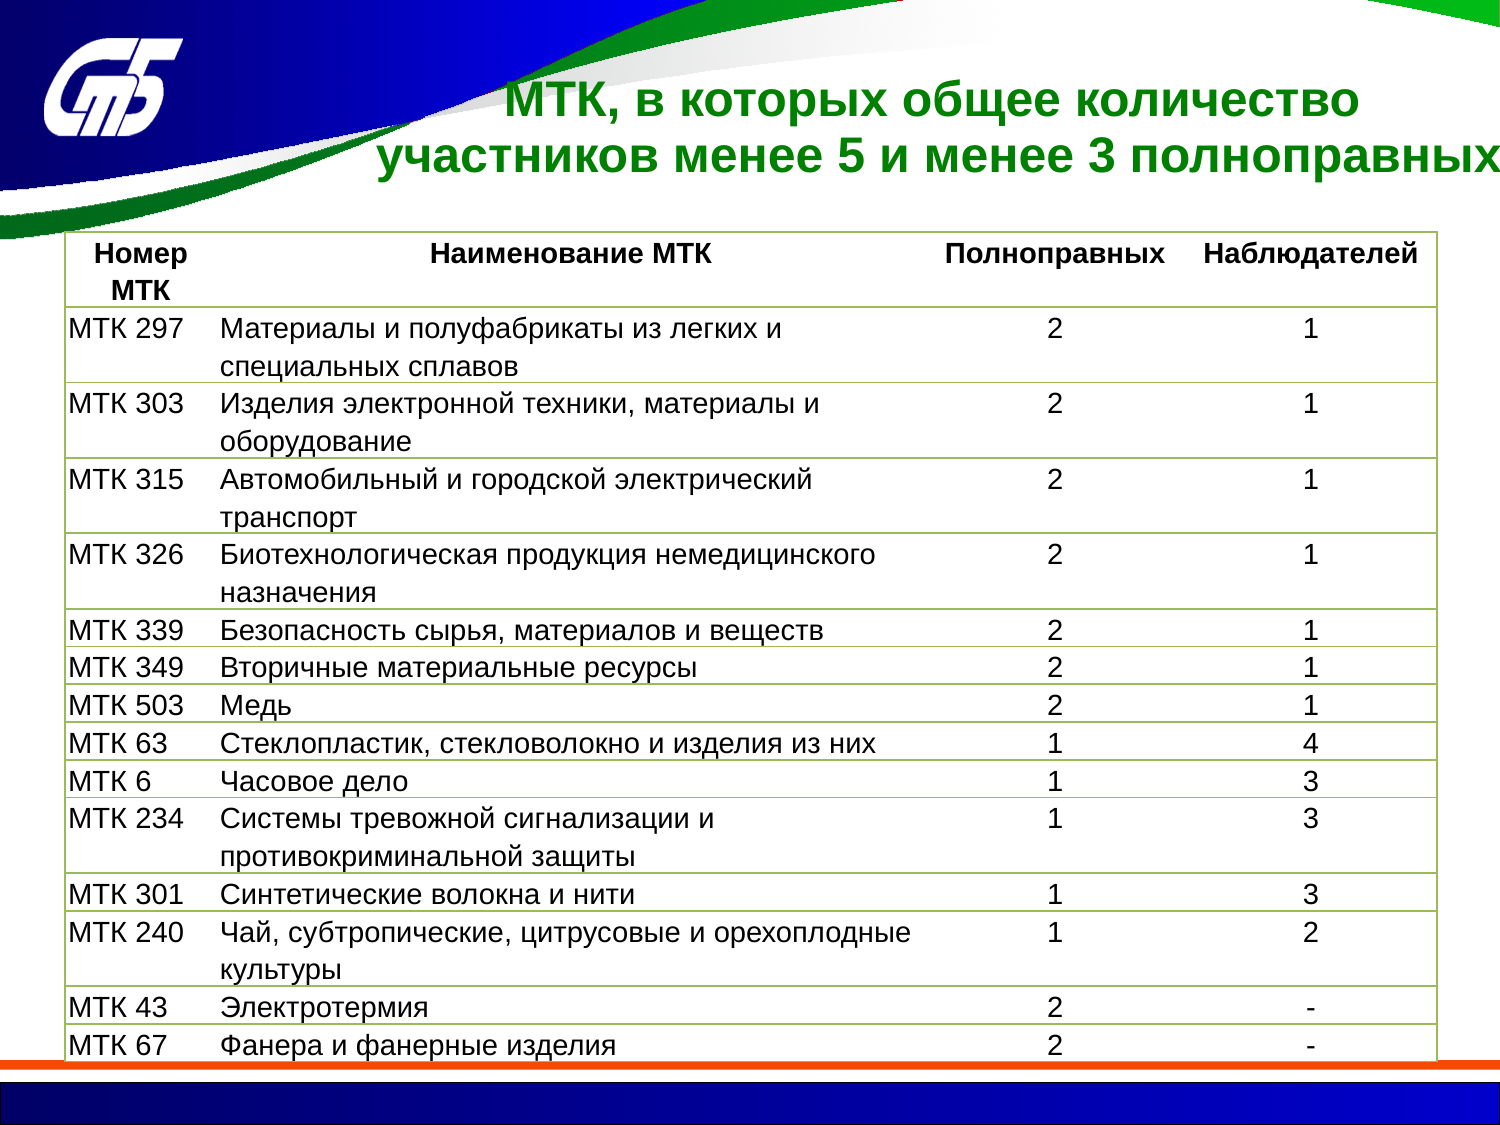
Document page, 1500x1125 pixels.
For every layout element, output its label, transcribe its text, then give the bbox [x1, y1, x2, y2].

table_cell МТК 234 [66, 798, 217, 872]
table_cell МТК 326 [66, 534, 217, 608]
table_cell МТК 339 [66, 610, 217, 646]
table_cell МТК 240 [66, 912, 217, 985]
table_cell МТК 349 [66, 647, 217, 683]
table_cell Чай, субтропические, цитрусовые и орехоплодные культуры [217, 912, 925, 985]
table_cell Стеклопластик, стекловолокно и изделия из них [217, 723, 925, 759]
table_cell 2 [925, 685, 1185, 721]
text_box МТК, в которых общее количество участников менее 5 и менее 3 полноправных [324, 46, 1500, 209]
table_cell 1 [1185, 534, 1436, 608]
table_cell Медь [217, 685, 925, 721]
table_cell Часовое дело [217, 761, 925, 797]
table_cell 4 [1185, 723, 1436, 759]
table_cell МТК 297 [66, 308, 217, 382]
table_cell - [1185, 987, 1436, 1023]
table_cell 1 [1185, 610, 1436, 646]
table_cell 2 [925, 647, 1185, 683]
table_cell Биотехнологическая продукция немедицинского назначения [217, 534, 925, 608]
table_cell Системы тревожной сигнализации и противокриминальной защиты [217, 798, 925, 872]
table_cell Вторичные материальные ресурсы [217, 647, 925, 683]
table_cell 3 [1185, 761, 1436, 797]
table_cell МТК 503 [66, 685, 217, 721]
table_cell 2 [925, 534, 1185, 608]
table_cell Электротермия [217, 987, 925, 1023]
picture [0, 0, 1500, 1047]
table_cell Материалы и полуфабрикаты из легких и специальных сплавов [217, 308, 925, 382]
table_cell 3 [1185, 798, 1436, 872]
table_cell 3 [1185, 874, 1436, 910]
table_cell Синтетические волокна и нити [217, 874, 925, 910]
table_cell 1 [925, 723, 1185, 759]
table_header Наблюдателей [1185, 233, 1436, 306]
table_cell 2 [925, 308, 1185, 382]
table_cell 1 [1185, 308, 1436, 382]
table_cell 1 [1185, 647, 1436, 683]
table_cell 1 [925, 761, 1185, 797]
table_cell Изделия электронной техники, материалы и оборудование [217, 383, 925, 457]
table_cell 2 [925, 383, 1185, 457]
table_cell МТК 63 [66, 723, 217, 759]
table_cell 1 [1185, 383, 1436, 457]
table_cell МТК 6 [66, 761, 217, 797]
table_header Наименование МТК [217, 233, 925, 306]
table_cell 2 [1185, 912, 1436, 985]
table_cell 2 [925, 987, 1185, 1023]
table_cell МТК 301 [66, 874, 217, 910]
table_cell 2 [925, 1025, 1185, 1061]
table_cell 1 [1185, 685, 1436, 721]
table_cell 2 [925, 459, 1185, 532]
table_cell МТК 315 [66, 459, 217, 532]
table_cell 1 [925, 912, 1185, 985]
table_cell МТК 67 [66, 1025, 217, 1061]
table_cell МТК 43 [66, 987, 217, 1023]
table_cell 1 [925, 798, 1185, 872]
table_header Номер МТК [66, 233, 217, 306]
table_cell Автомобильный и городской электрический транспорт [217, 459, 925, 532]
table_cell МТК 303 [66, 383, 217, 457]
table_cell Безопасность сырья, материалов и веществ [217, 610, 925, 646]
table_cell 1 [925, 874, 1185, 910]
table_cell - [1185, 1025, 1436, 1061]
table_cell 1 [1185, 459, 1436, 532]
table_cell 2 [925, 610, 1185, 646]
table_cell Фанера и фанерные изделия [217, 1025, 925, 1061]
table_header Полноправных [925, 233, 1185, 306]
